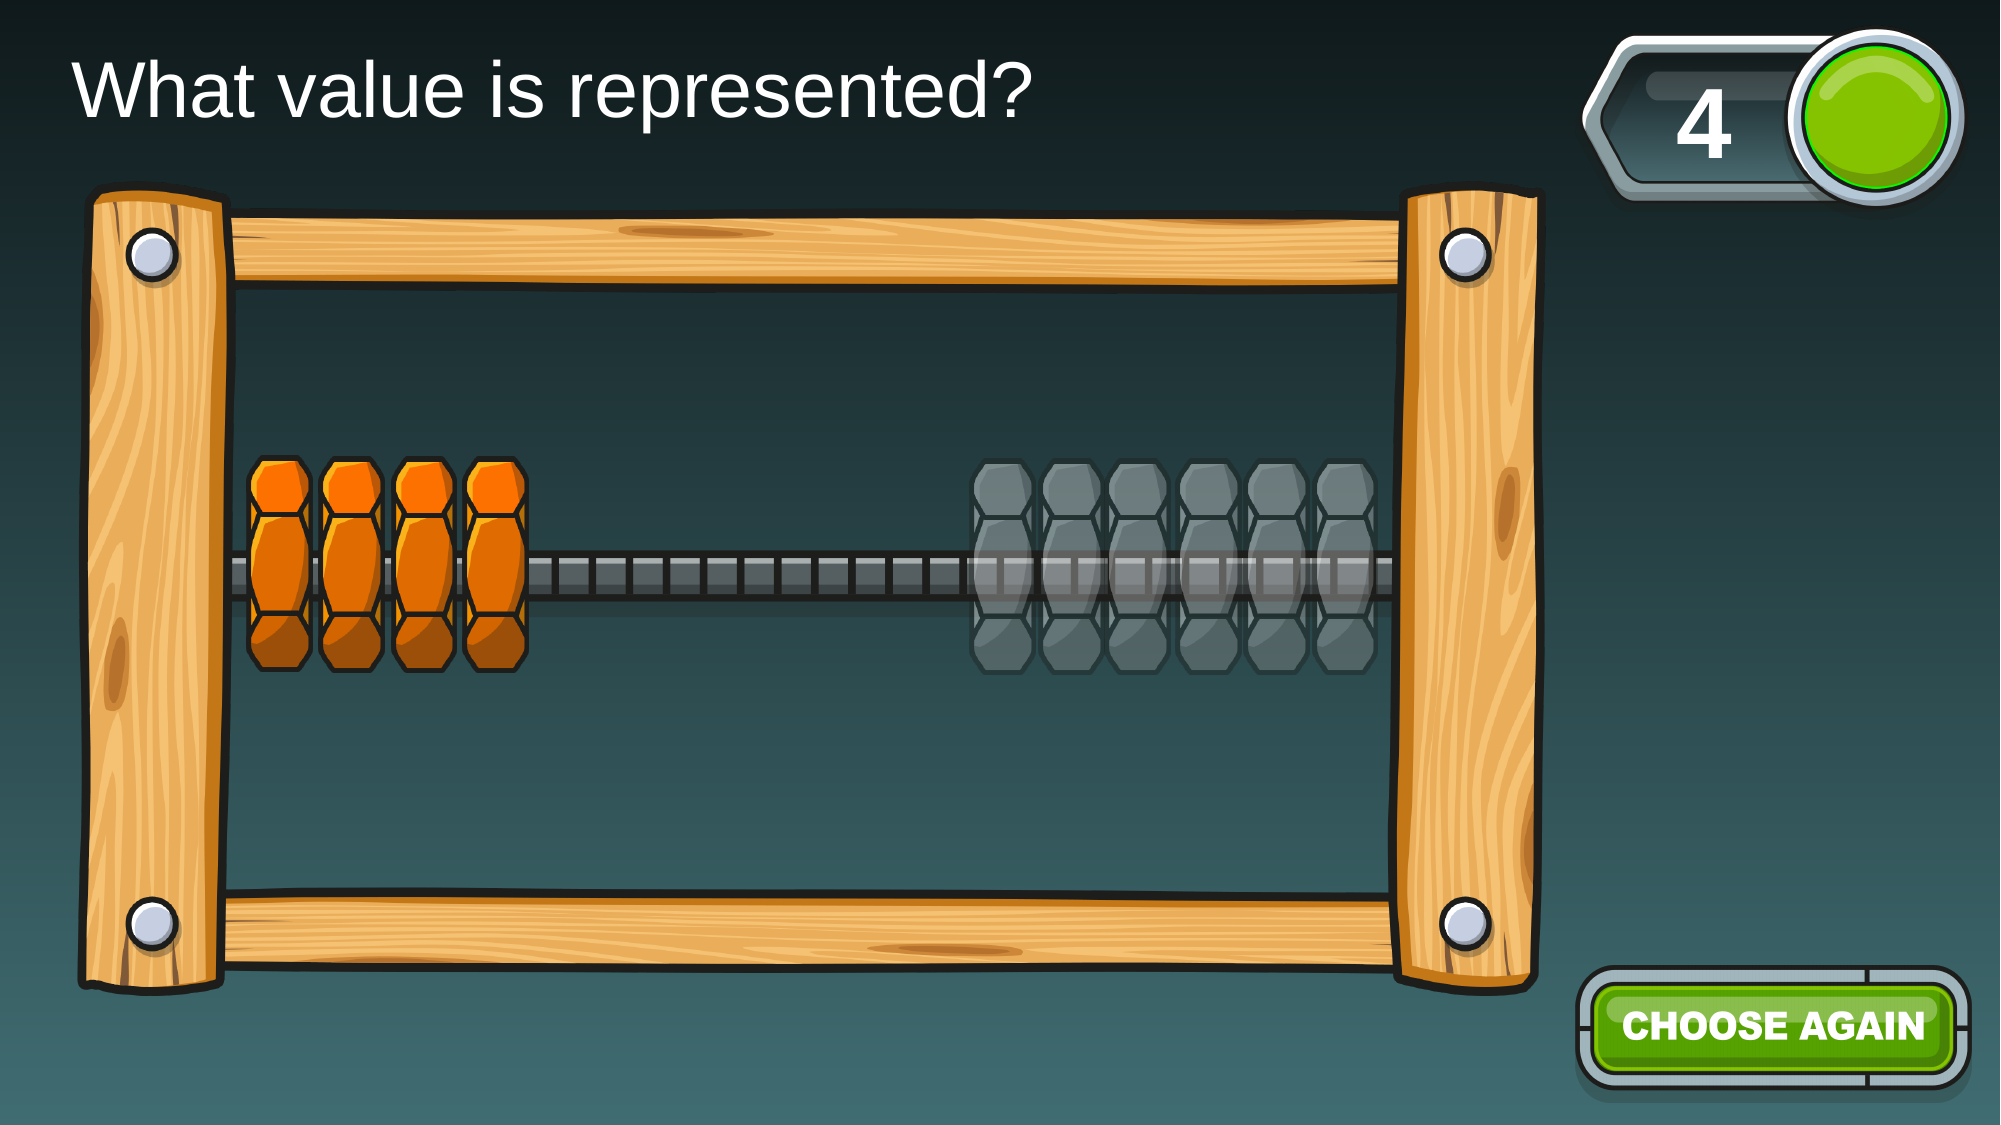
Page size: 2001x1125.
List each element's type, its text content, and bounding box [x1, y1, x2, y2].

text_box What value is represented? [56, 30, 1059, 182]
picture [1575, 25, 1971, 221]
picture [77, 181, 1546, 997]
picture [1575, 965, 1972, 1104]
